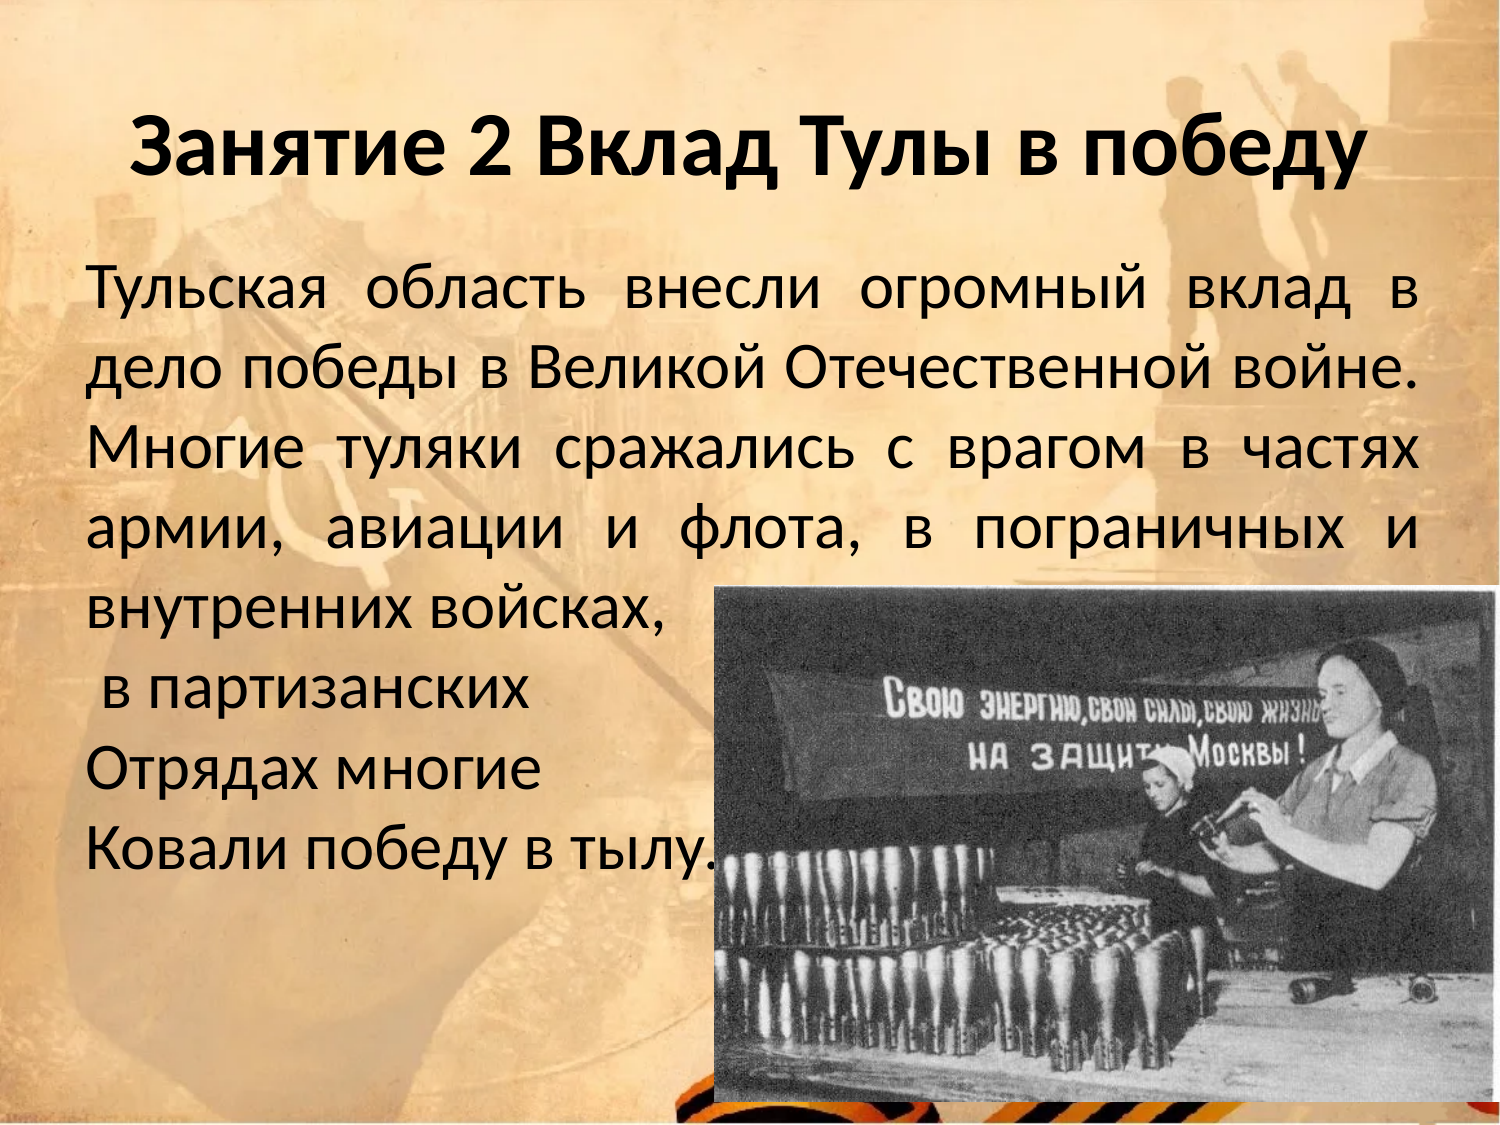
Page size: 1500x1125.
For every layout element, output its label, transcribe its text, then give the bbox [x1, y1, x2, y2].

title Занятие 2 Вклад Тулы в победу [75, 45, 1425, 233]
list Тульская область внесли огромный вклад в дело победы в Великой Отечественной войне. Многие туляки сражались с врагом в частях армии, авиации и флота, в пограничных и внутренних войсках, в партизанских Отрядах многие Ковали победу в тылу. [70, 234, 1437, 992]
picture [0, 0, 1500, 1125]
